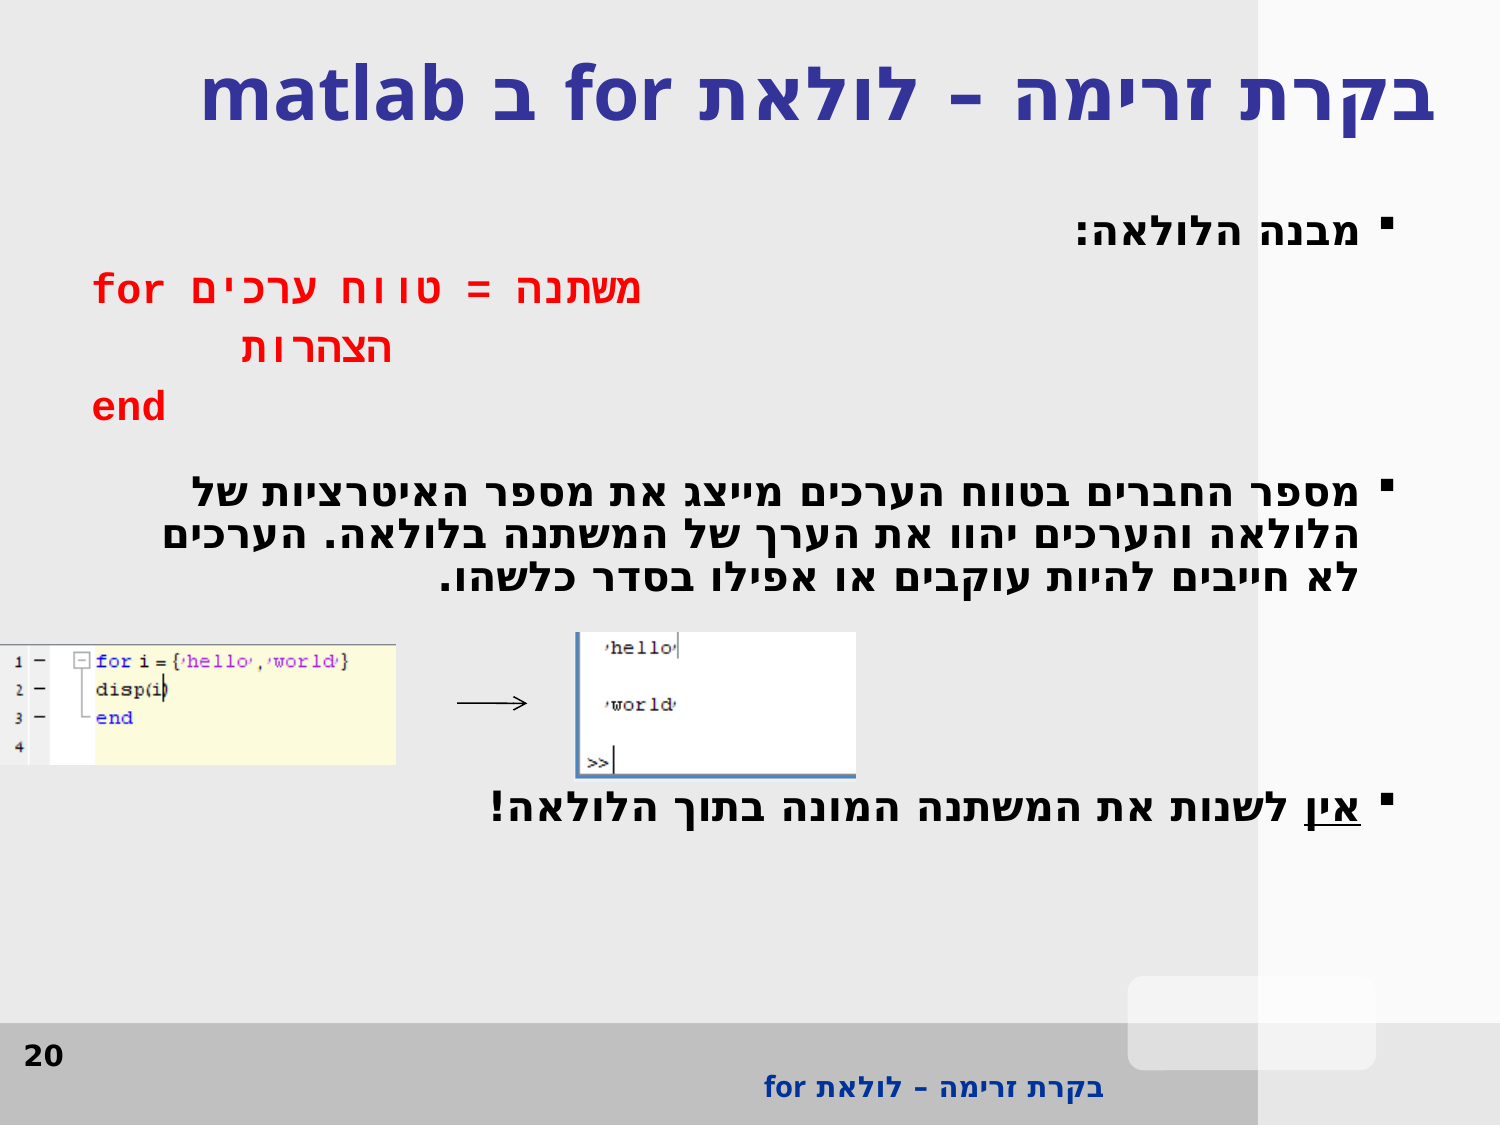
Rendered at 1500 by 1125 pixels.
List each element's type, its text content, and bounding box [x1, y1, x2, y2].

slide_number 20 [8, 1029, 359, 1108]
text_box מבנה הלולאה: for משתנה = טווח ערכים הצהרות end מספר החברים בטווח הערכים מייצג את מספר האיטרציות של הלולאה והערכים יהוו את הערך של המשתנה בלולאה. הערכים לא חייבים להיות עוקבים או אפילו בסדר כלשהו. אין לשנות את המשתנה המונה בתוך הלולאה! [76, 196, 1412, 923]
text_box בקרת זרימה – לולאת for ב matlab [0, 20, 1453, 161]
text_box בקרת זרימה – לולאת for [748, 1060, 1120, 1111]
picture [573, 632, 856, 782]
picture [0, 644, 396, 766]
